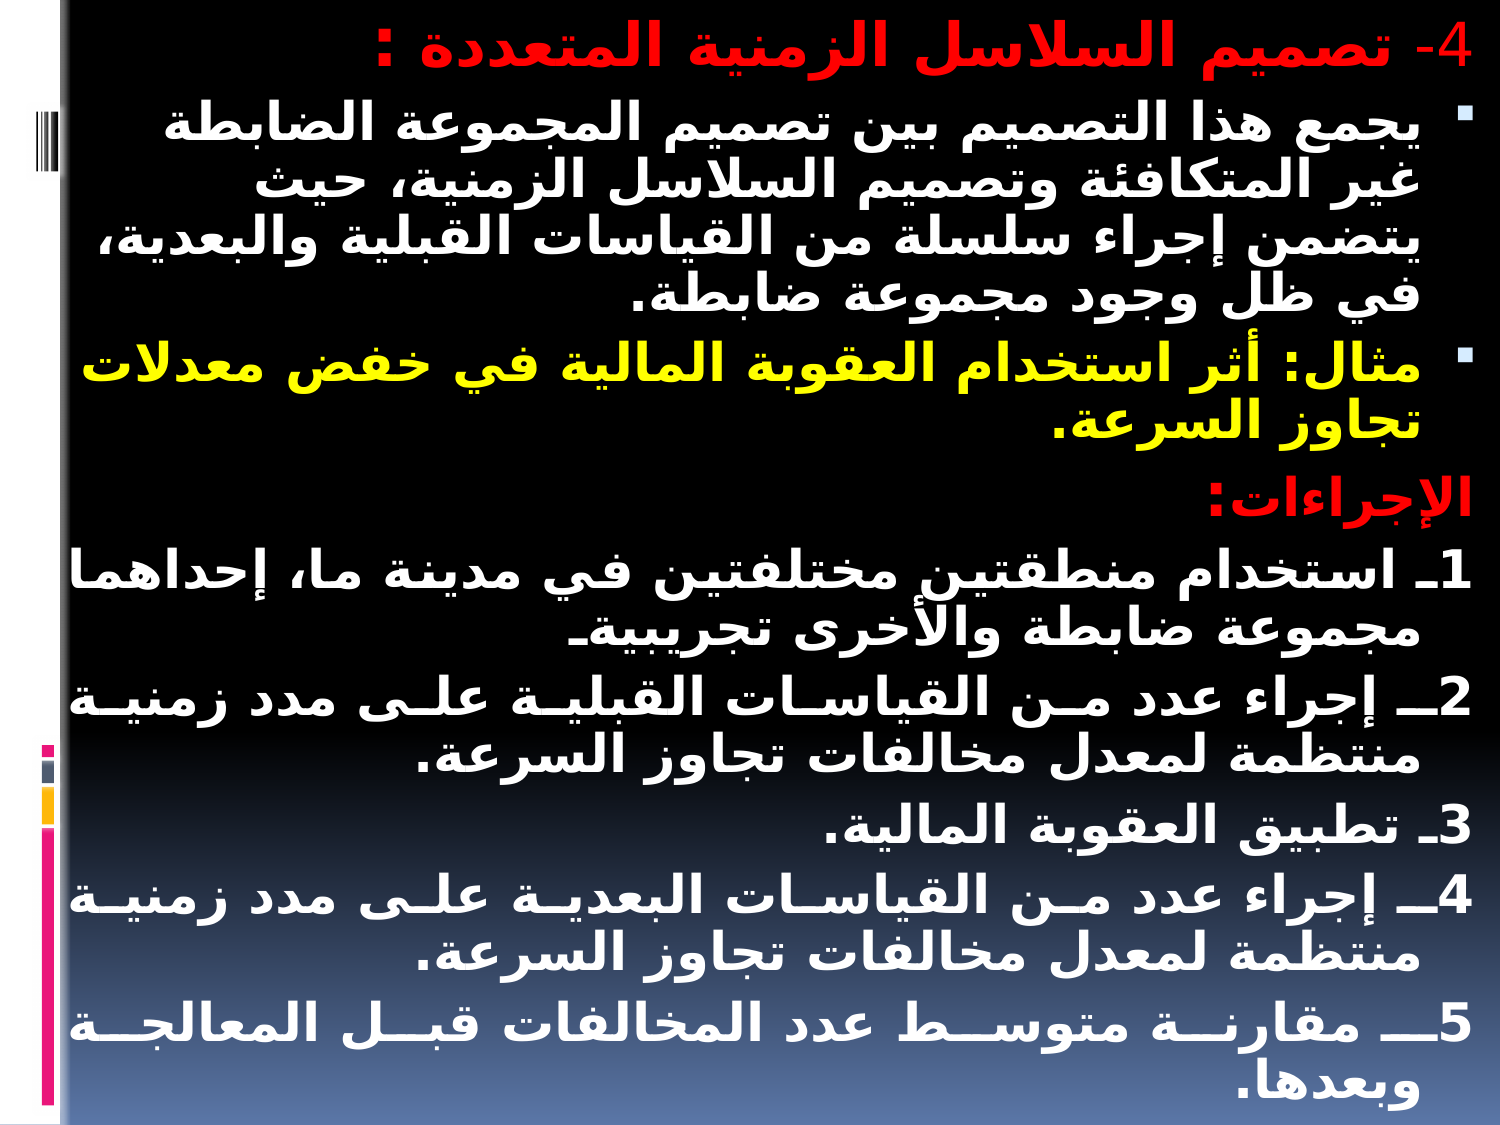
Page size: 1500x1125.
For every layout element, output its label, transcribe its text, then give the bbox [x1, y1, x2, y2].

list 4- تصميم السلاسل الزمنية المتعددة : يجمع هذا التصميم بين تصميم المجموعة الضابطة غير المتكافئة وتصميم السلاسل الزمنية، حيث يتضمن إجراء سلسلة من القياسات القبلية والبعدية، في ظل وجود مجموعة ضابطة. مثال: أثر استخدام العقوبة المالية في خفض معدلات تجاوز السرعة. الإجراءات: 1ـ استخدام منطقتين مختلفتين في مدينة ما، إحداهما مجموعة ضابطة والأخرى تجريبيةـ 2ـ إجراء عدد من القياسات القبلية على مدد زمنية منتظمة لمعدل مخالفات تجاوز السرعة. 3ـ تطبيق العقوبة المالية. 4ـ إجراء عدد من القياسات البعدية على مدد زمنية منتظمة لمعدل مخالفات تجاوز السرعة. 5ـ مقارنة متوسط عدد المخالفات قبل المعالجة وبعدها. [53, 0, 1500, 1125]
